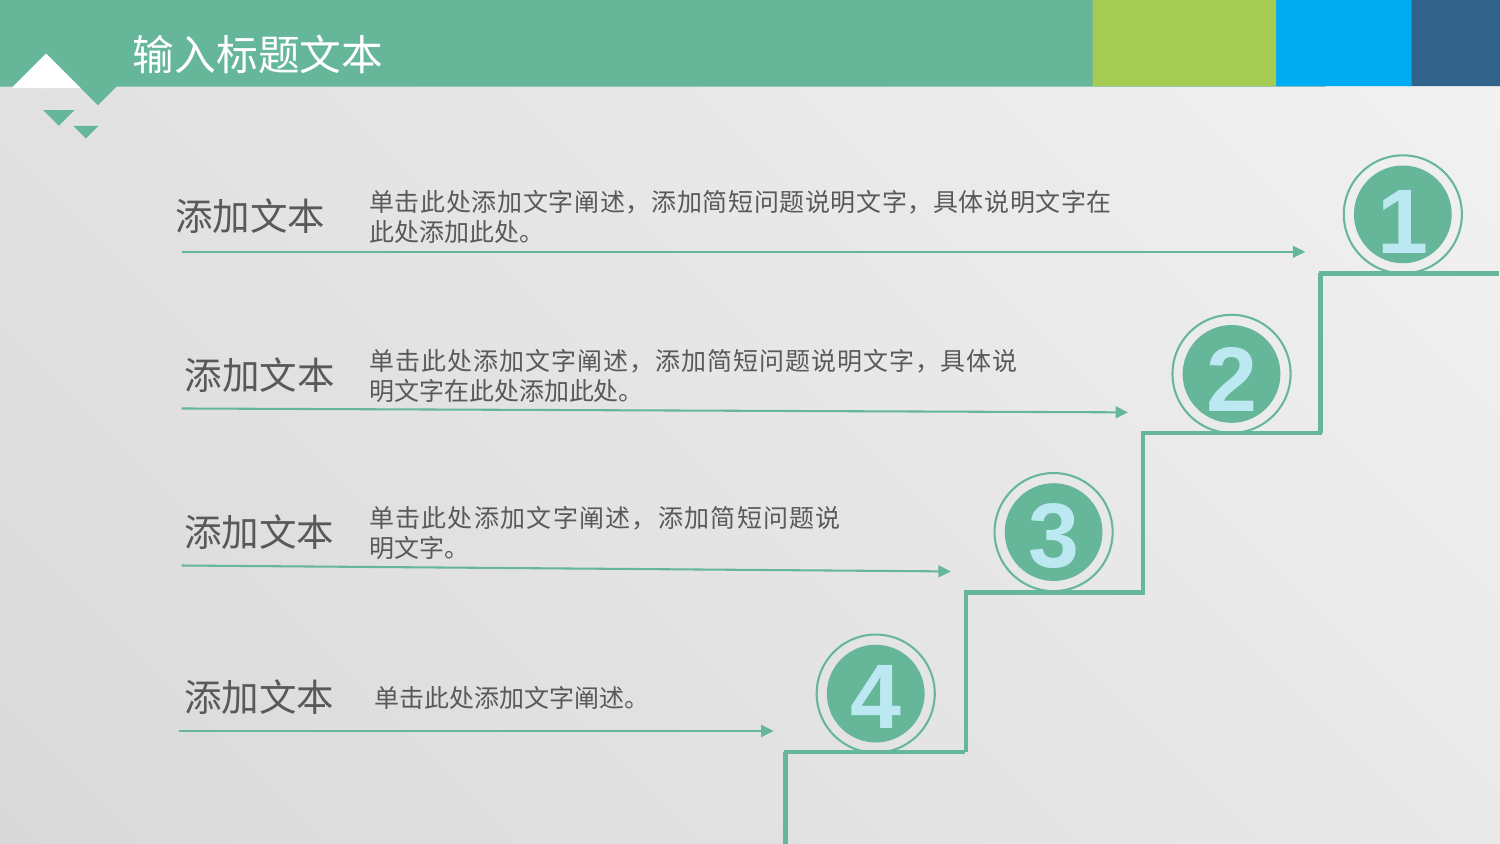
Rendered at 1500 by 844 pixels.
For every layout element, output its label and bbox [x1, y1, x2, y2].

text_box [157, 178, 1306, 255]
text_box [165, 495, 951, 572]
text_box [165, 666, 774, 732]
text_box [994, 468, 1113, 595]
text_box [816, 629, 935, 757]
text_box [1343, 154, 1463, 282]
text_box [165, 337, 1129, 414]
text_box [1172, 312, 1291, 439]
